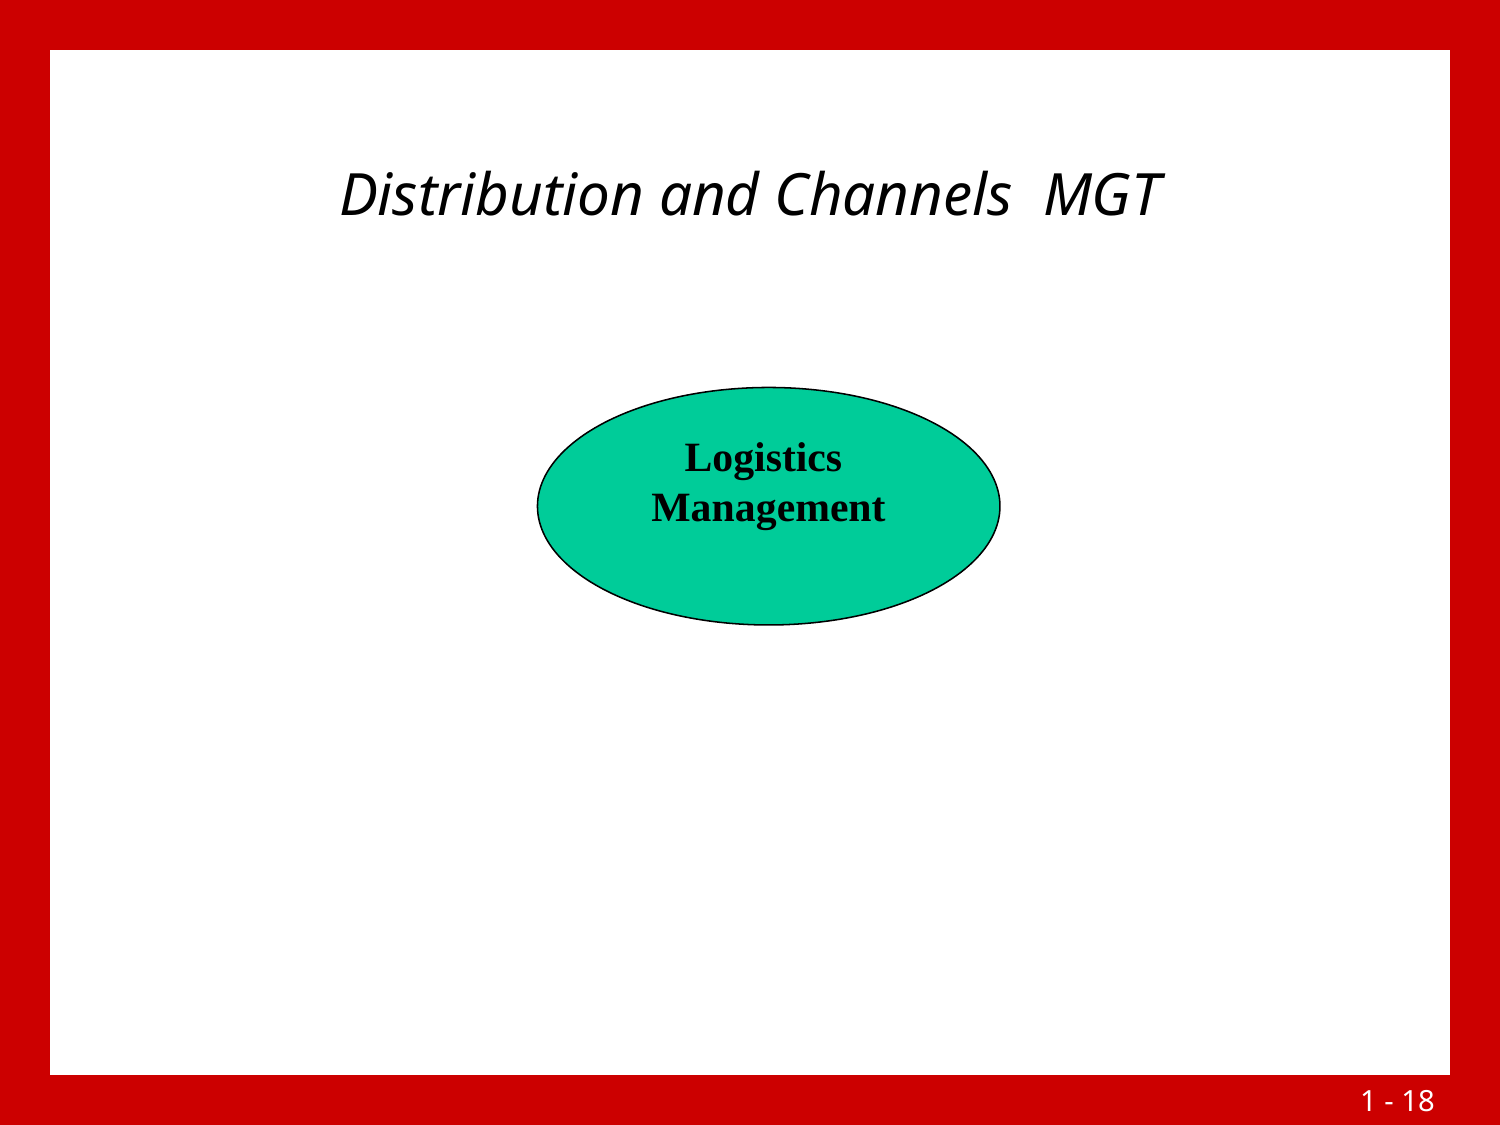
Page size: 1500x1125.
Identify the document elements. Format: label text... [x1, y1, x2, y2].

text_box Distribution and Channels MGT [112, 149, 1388, 250]
slide_number 1 - 17 [1137, 1074, 1451, 1125]
text_box Logistics Management [537, 387, 1000, 625]
